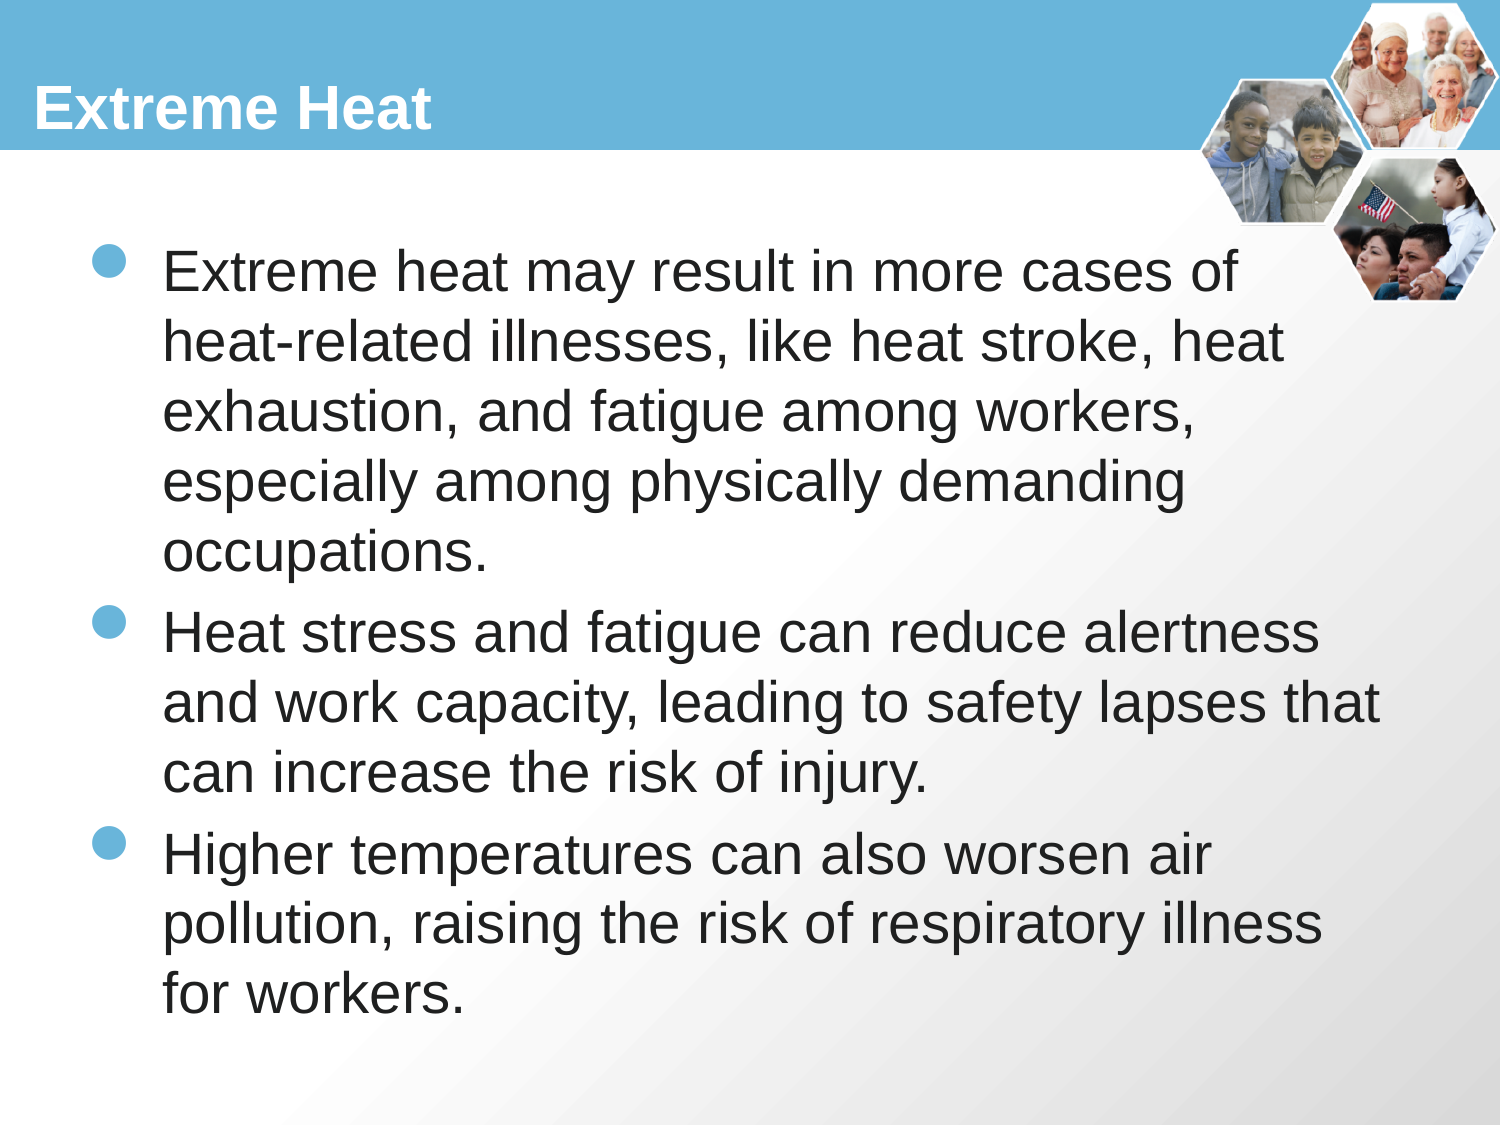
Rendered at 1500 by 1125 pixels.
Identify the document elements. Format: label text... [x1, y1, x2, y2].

list Extreme heat may result in more cases of heat-related illnesses, like heat stroke, heat exhaustion, and fatigue among workers, especially among physically demanding occupations. Heat stress and fatigue can reduce alertness and work capacity, leading to safety lapses that can increase the risk of injury. Higher temperatures can also worsen air pollution, raising the risk of respiratory illness for workers. [72, 226, 1400, 1117]
picture [1173, 2, 1500, 303]
title Extreme Heat [18, 0, 1425, 150]
